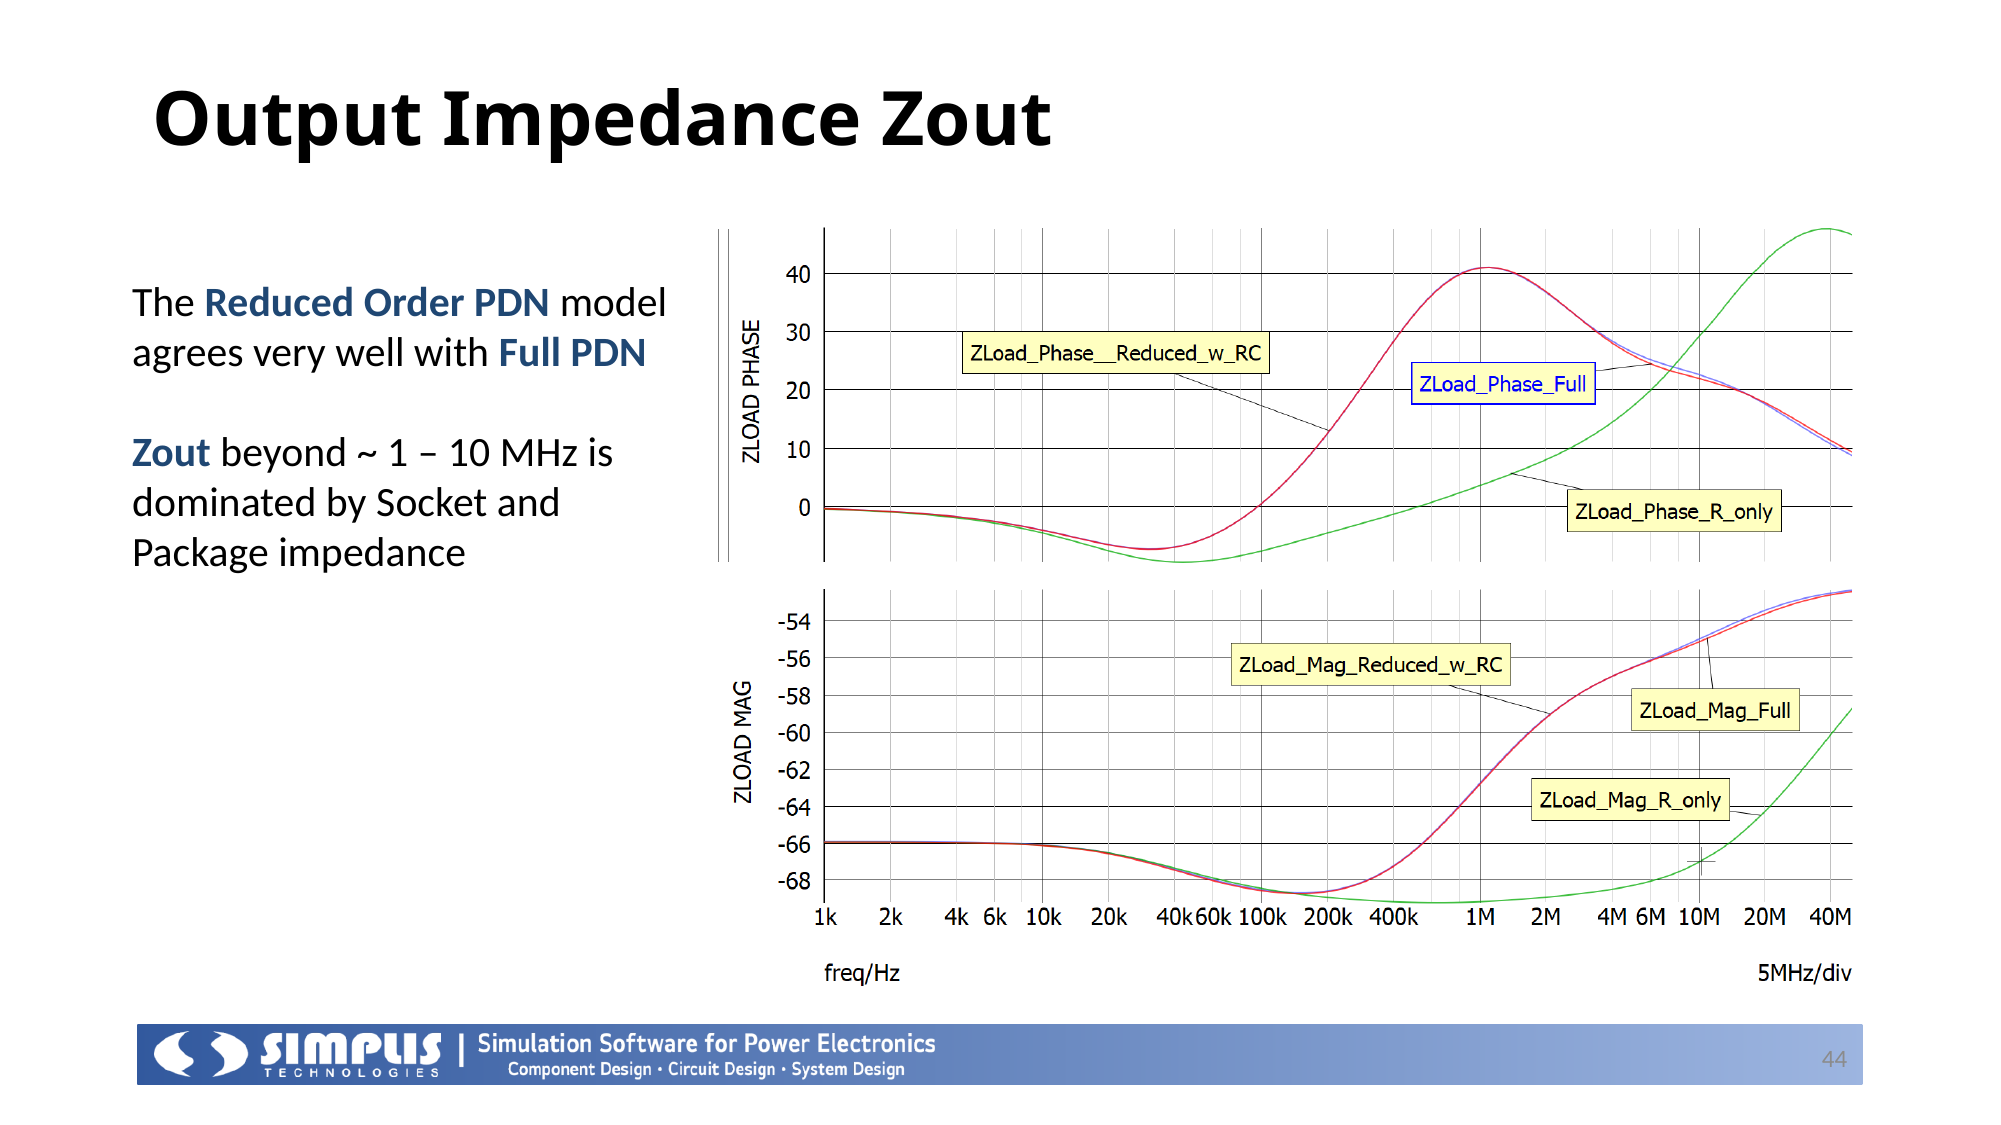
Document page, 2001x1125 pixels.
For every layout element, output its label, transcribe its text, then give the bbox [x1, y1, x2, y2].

picture [712, 211, 1869, 992]
picture [154, 1007, 945, 1108]
text_box The Reduced Order PDN model agrees very well with Full PDN Zout beyond ~ 1 – 10 MHz is dominated by Socket and Package impedance [117, 267, 703, 583]
title Output Impedance Zout [137, 37, 1863, 205]
slide_number 44 [1412, 1027, 1863, 1088]
